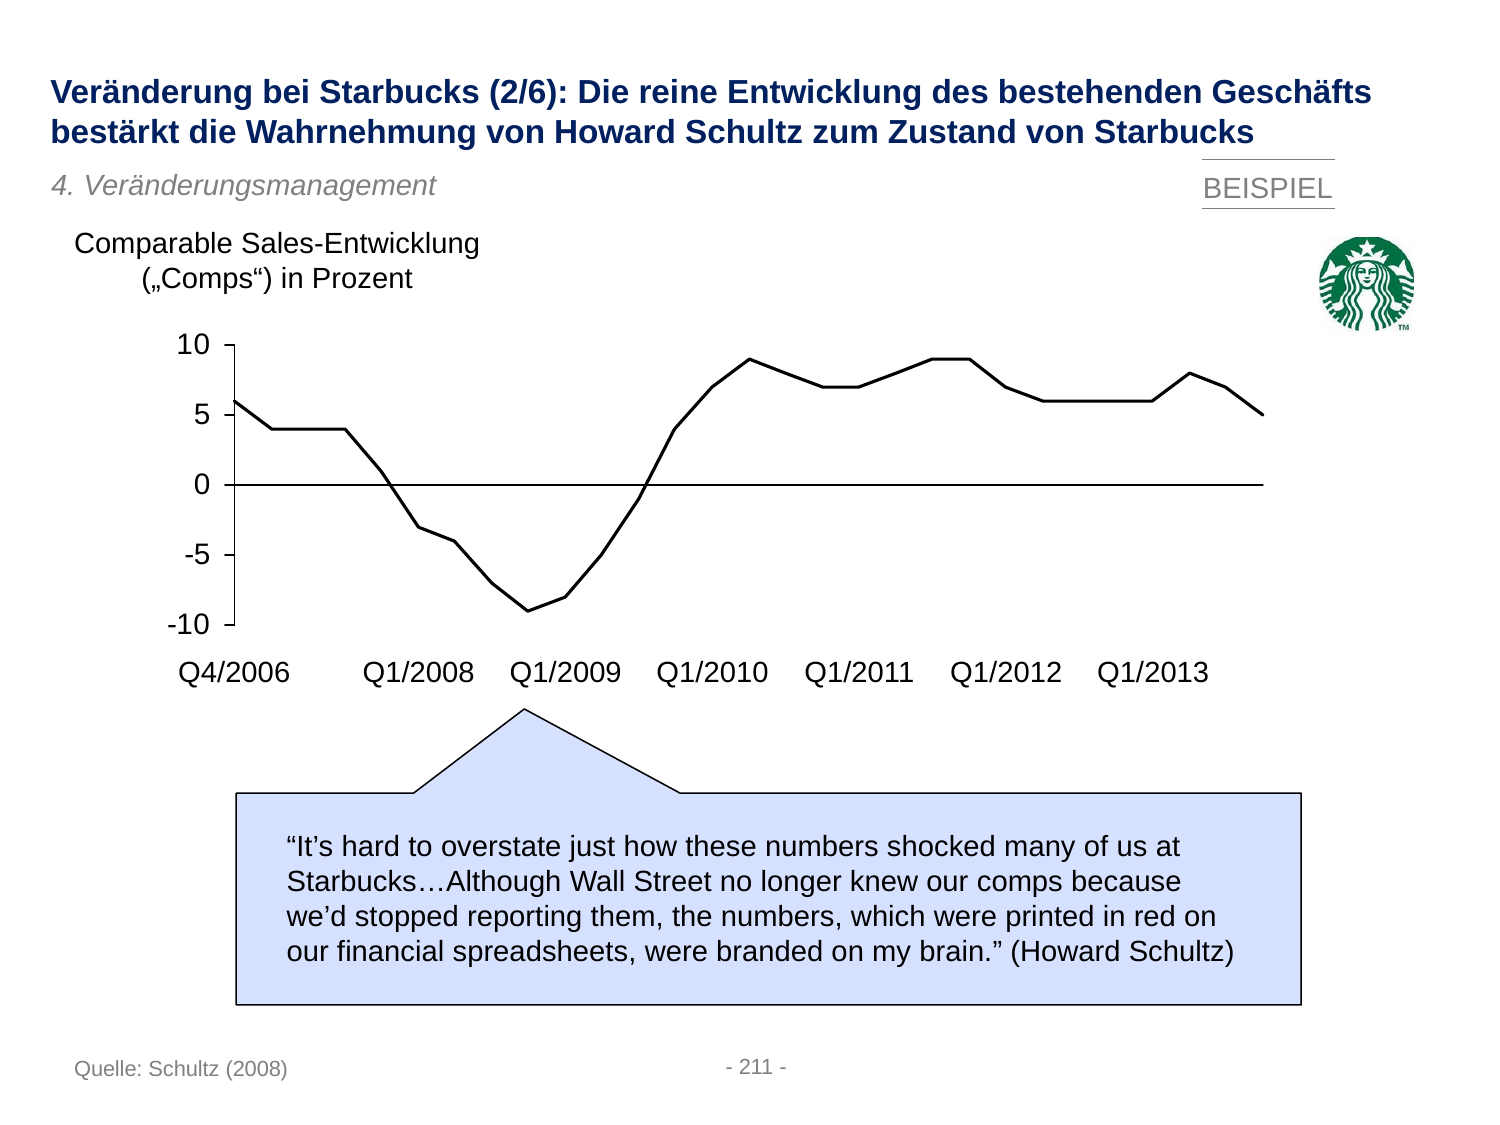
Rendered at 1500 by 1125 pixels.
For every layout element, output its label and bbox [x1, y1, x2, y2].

text_box [599, 1045, 913, 1093]
text_box [236, 708, 1302, 1005]
text_box [1188, 161, 1349, 212]
text_box [949, 676, 1063, 688]
text_box [177, 676, 292, 688]
picture [1312, 237, 1414, 334]
text_box [655, 676, 770, 688]
text_box [508, 676, 623, 688]
text_box [362, 676, 476, 688]
text_box [35, 63, 1433, 158]
text_box [59, 1046, 304, 1088]
text_box [52, 217, 503, 303]
text_box [1096, 676, 1210, 688]
text_box [803, 676, 916, 688]
text_box [36, 159, 453, 209]
picture [149, 293, 1284, 676]
